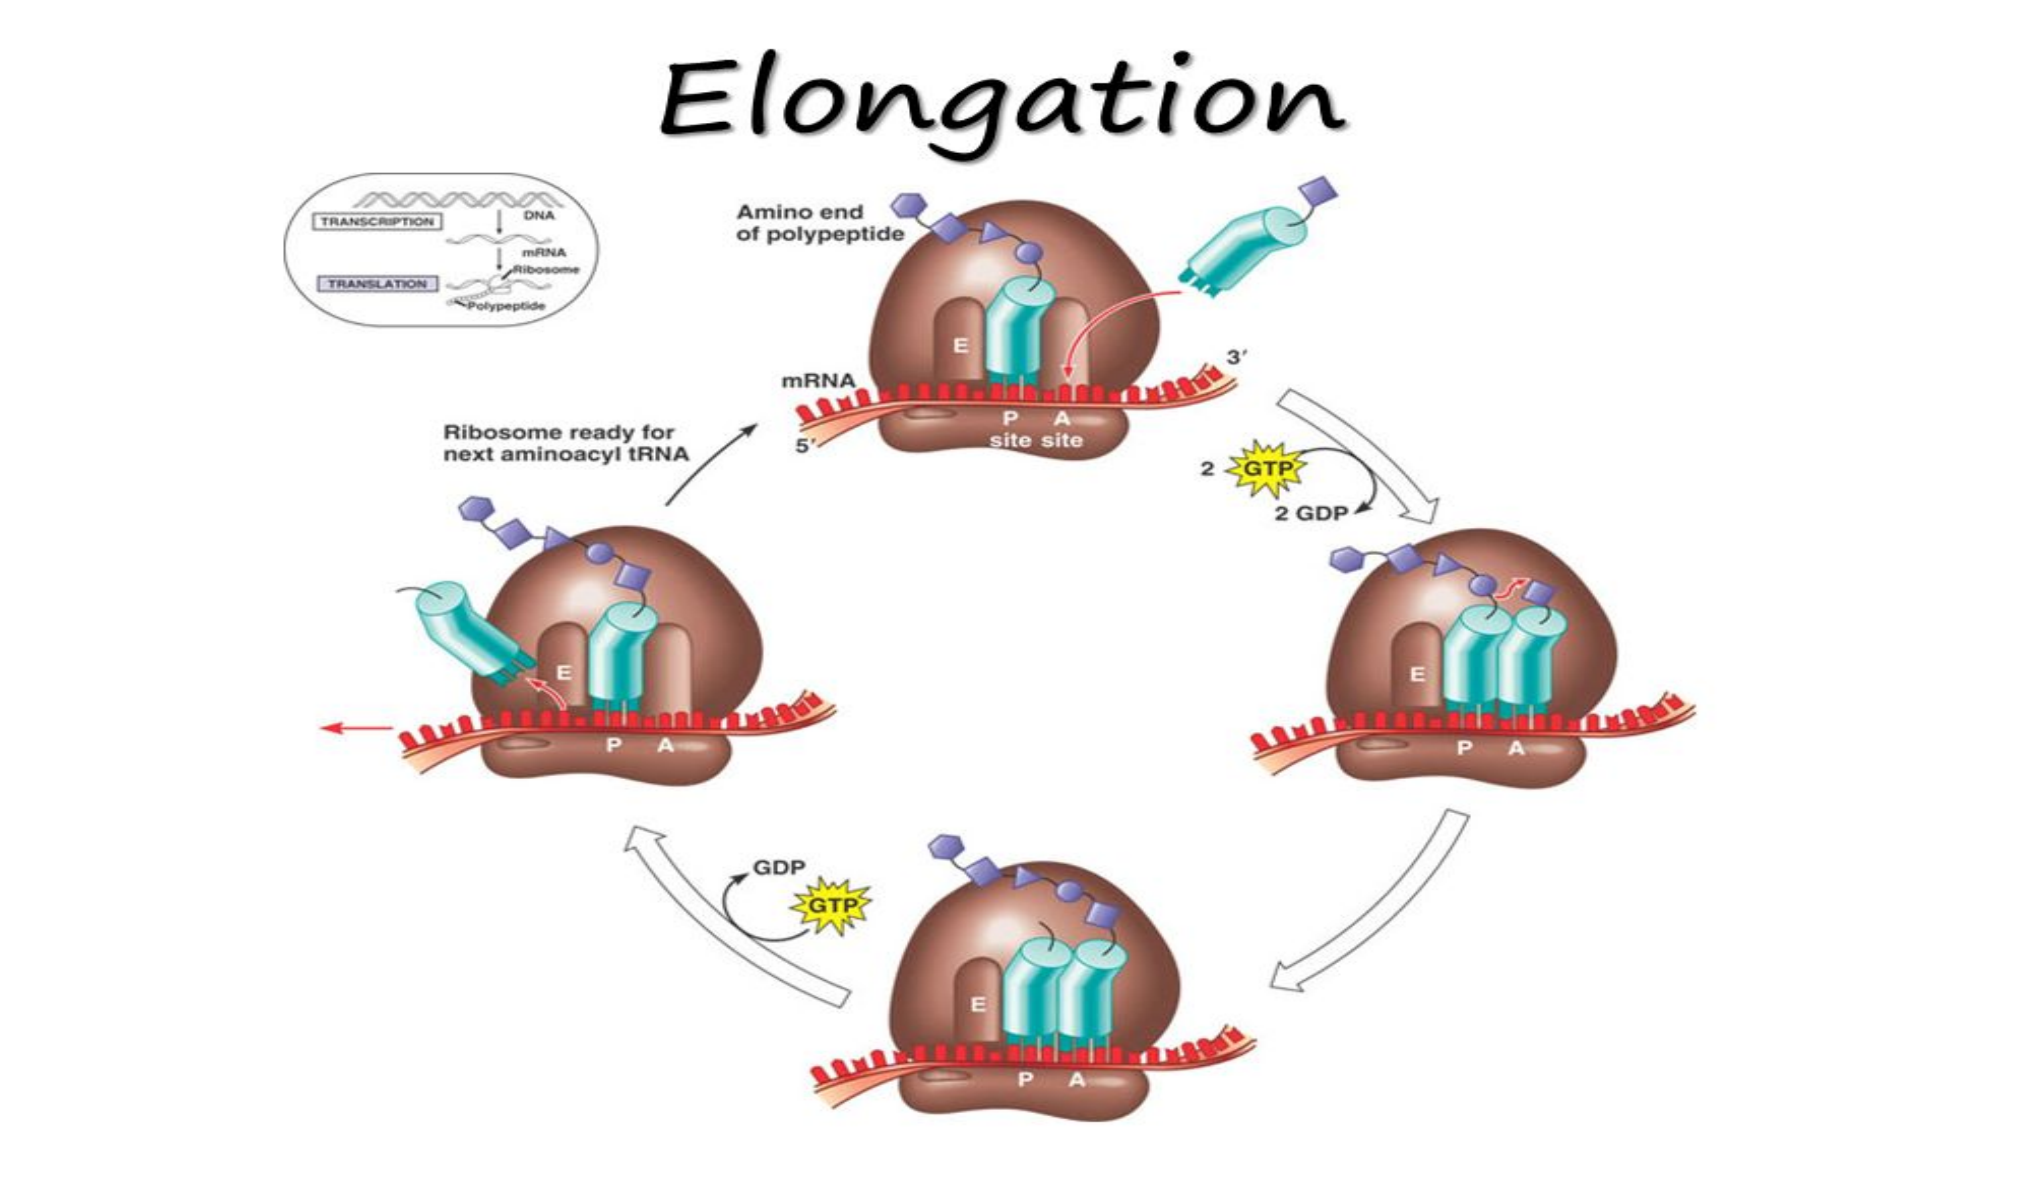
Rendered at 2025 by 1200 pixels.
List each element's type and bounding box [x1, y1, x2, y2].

list [24, 37, 1976, 1151]
